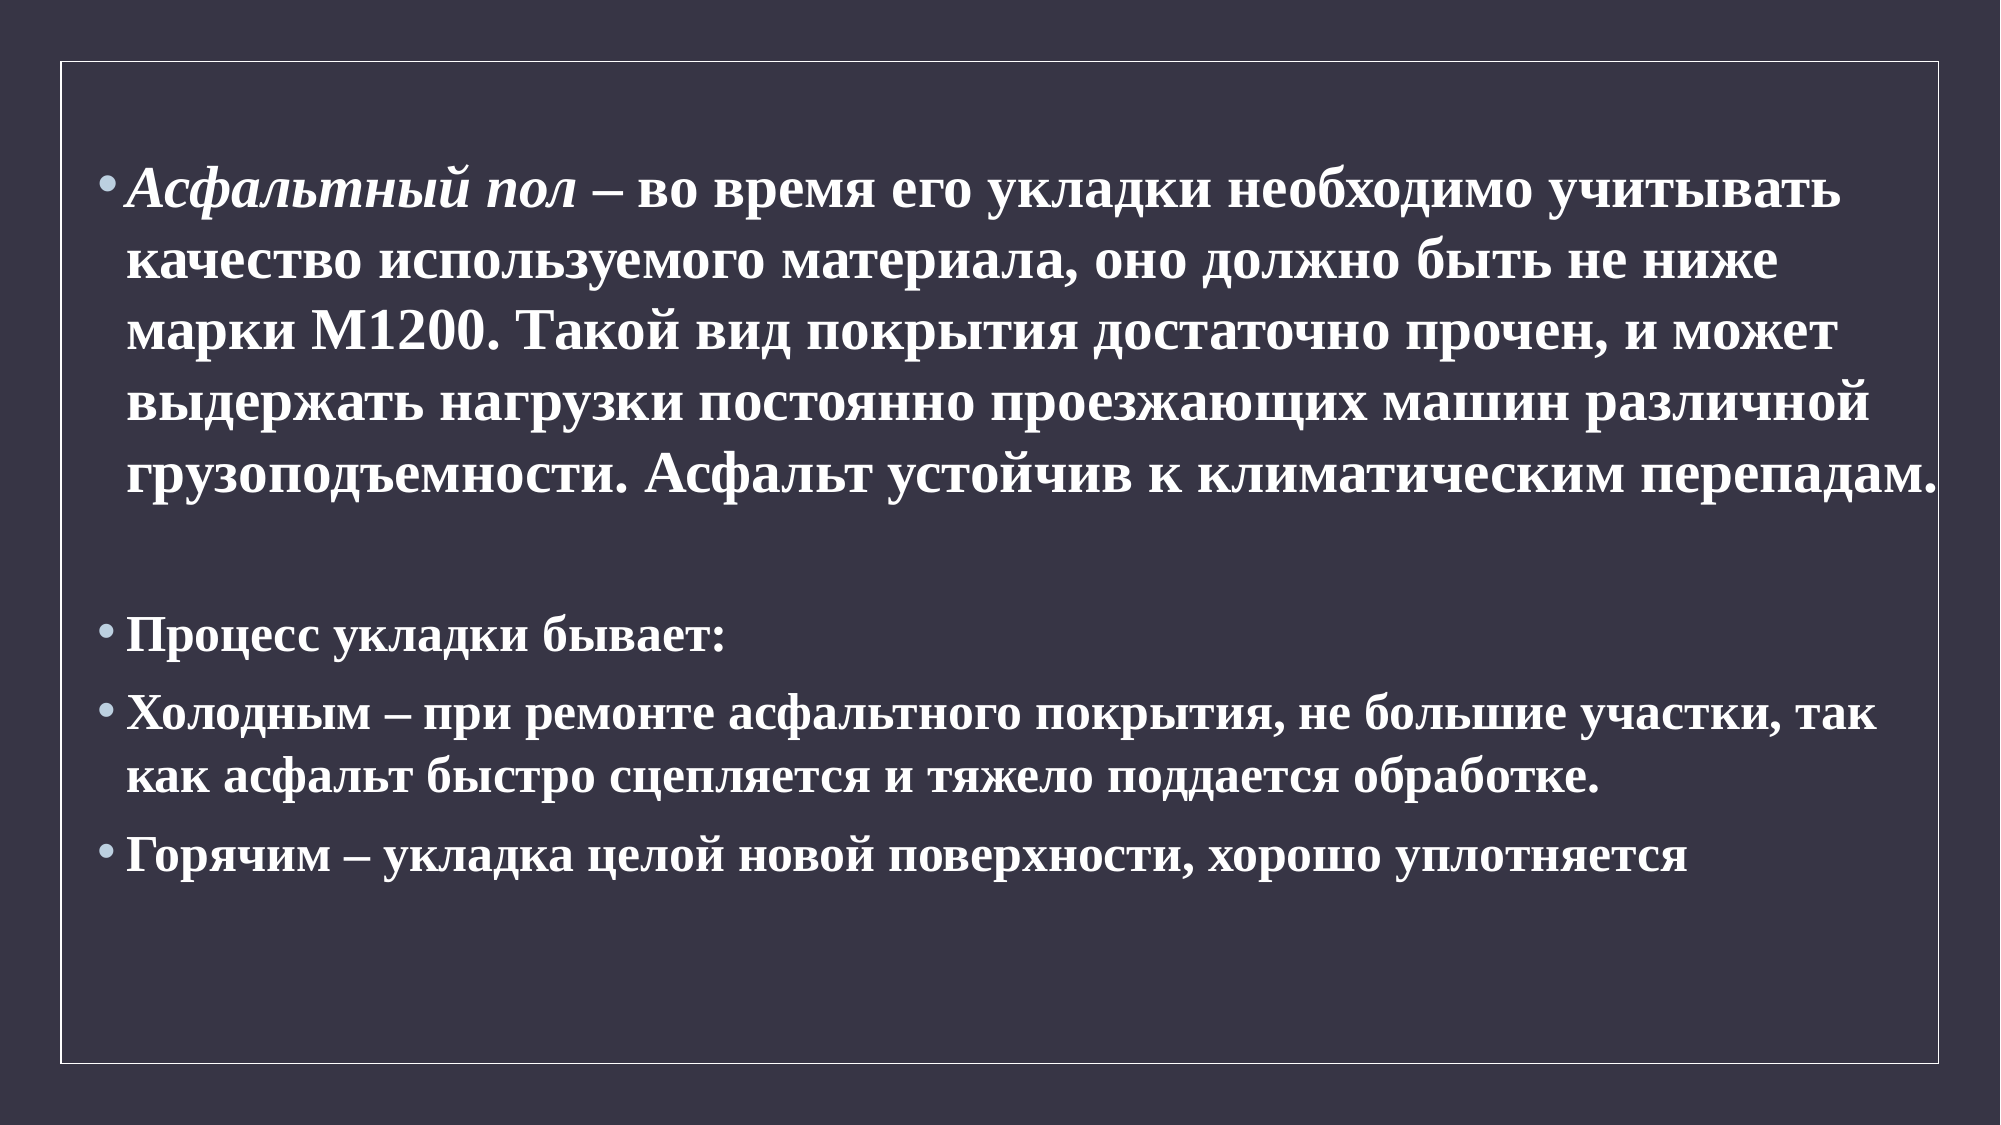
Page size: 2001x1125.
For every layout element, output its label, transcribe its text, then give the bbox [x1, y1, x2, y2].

list Асфальтный пол – во время его укладки необходимо учитывать качество используемого материала, оно должно быть не ниже марки М1200. Такой вид покрытия достаточно прочен, и может выдержать нагрузки постоянно проезжающих машин различной грузоподъемности. Асфальт устойчив к климатическим перепадам. Процесс укладки бывает: Холодным – при ремонте асфальтного покрытия, не большие участки, так как асфальт быстро сцепляется и тяжело поддается обработке. Горячим – укладка целой новой поверхности, хорошо уплотняется [82, 140, 1960, 944]
